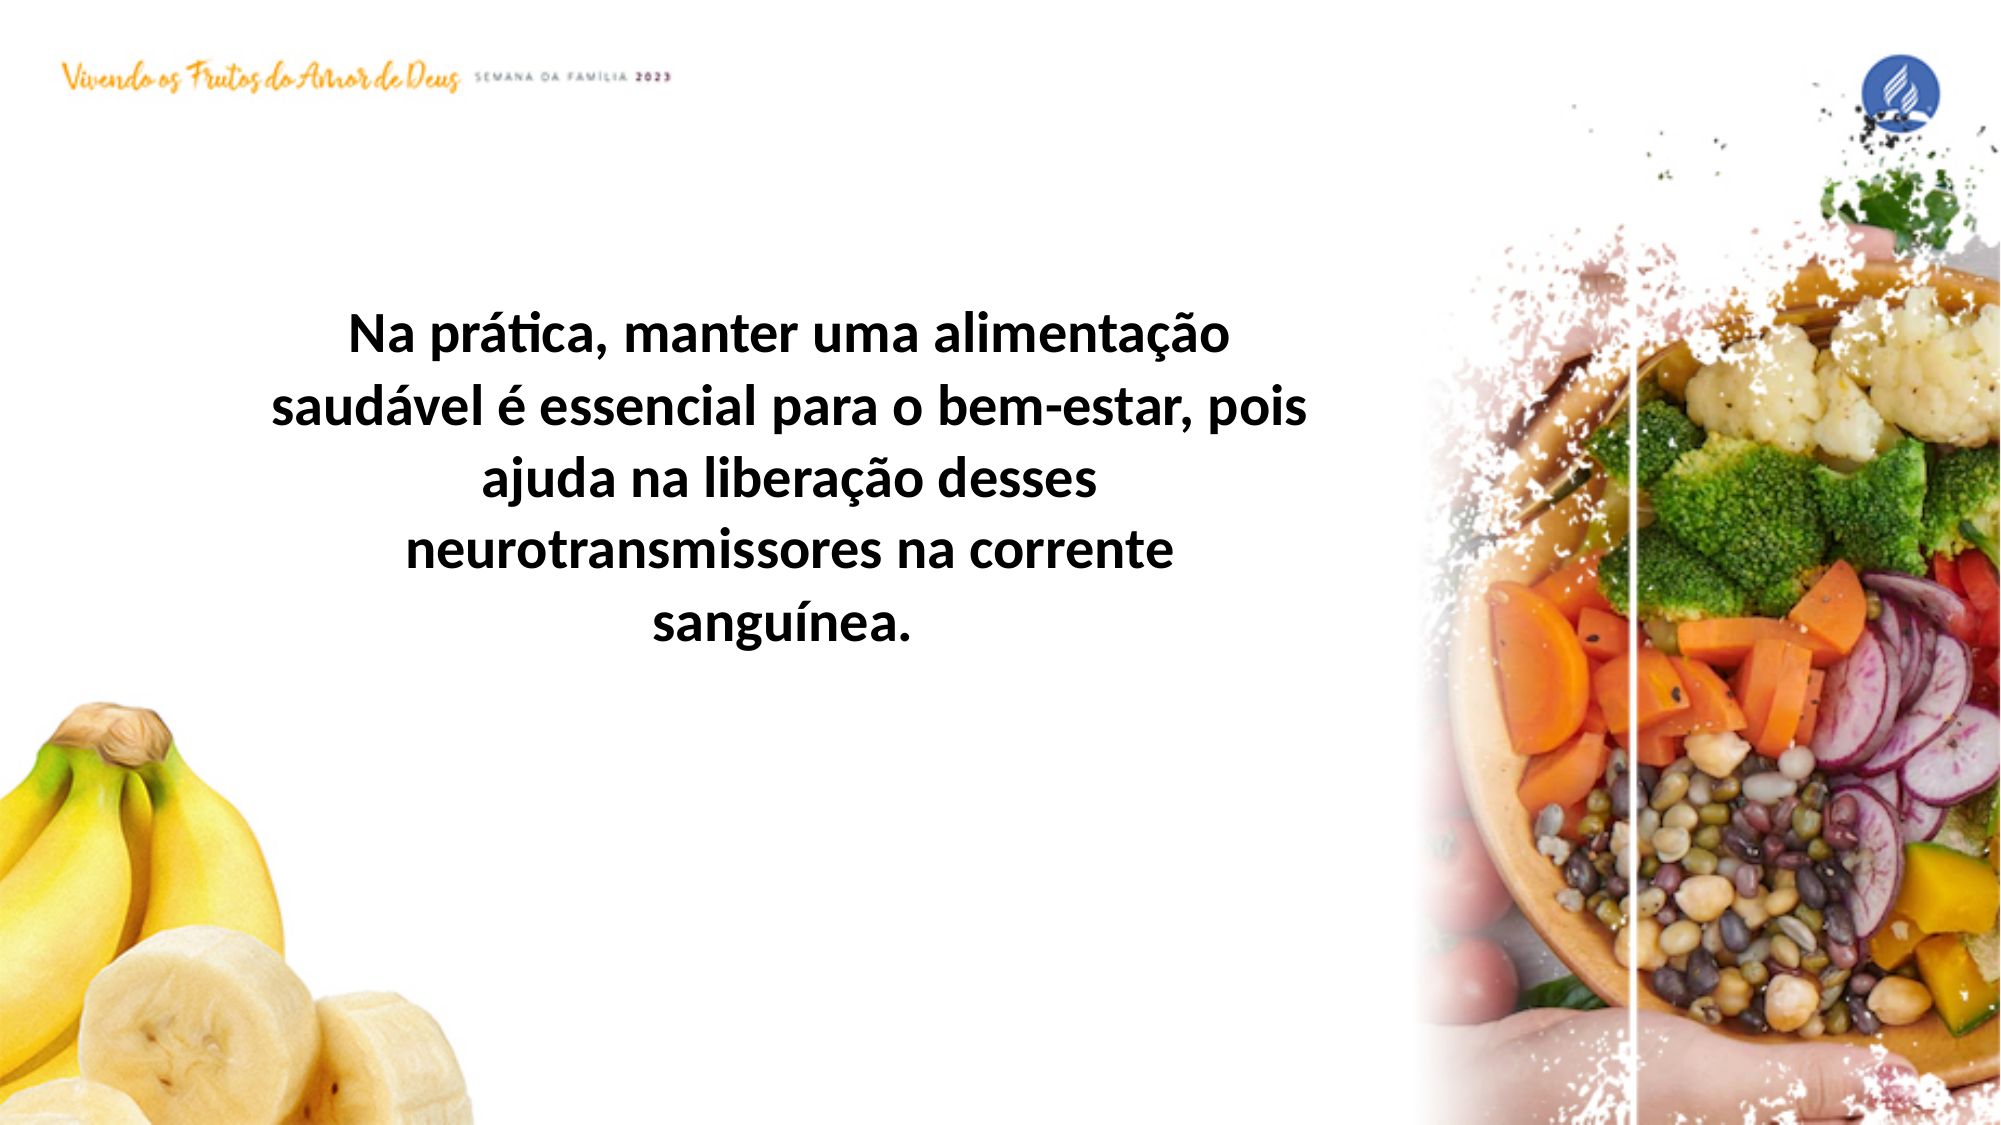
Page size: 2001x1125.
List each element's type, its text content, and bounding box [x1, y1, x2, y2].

text_box Na prática, manter uma alimentação saudável é essencial para o bem-estar, pois ajuda na liberação desses neurotransmissores na corrente sanguínea. [255, 285, 1345, 661]
picture [0, 0, 2001, 1125]
